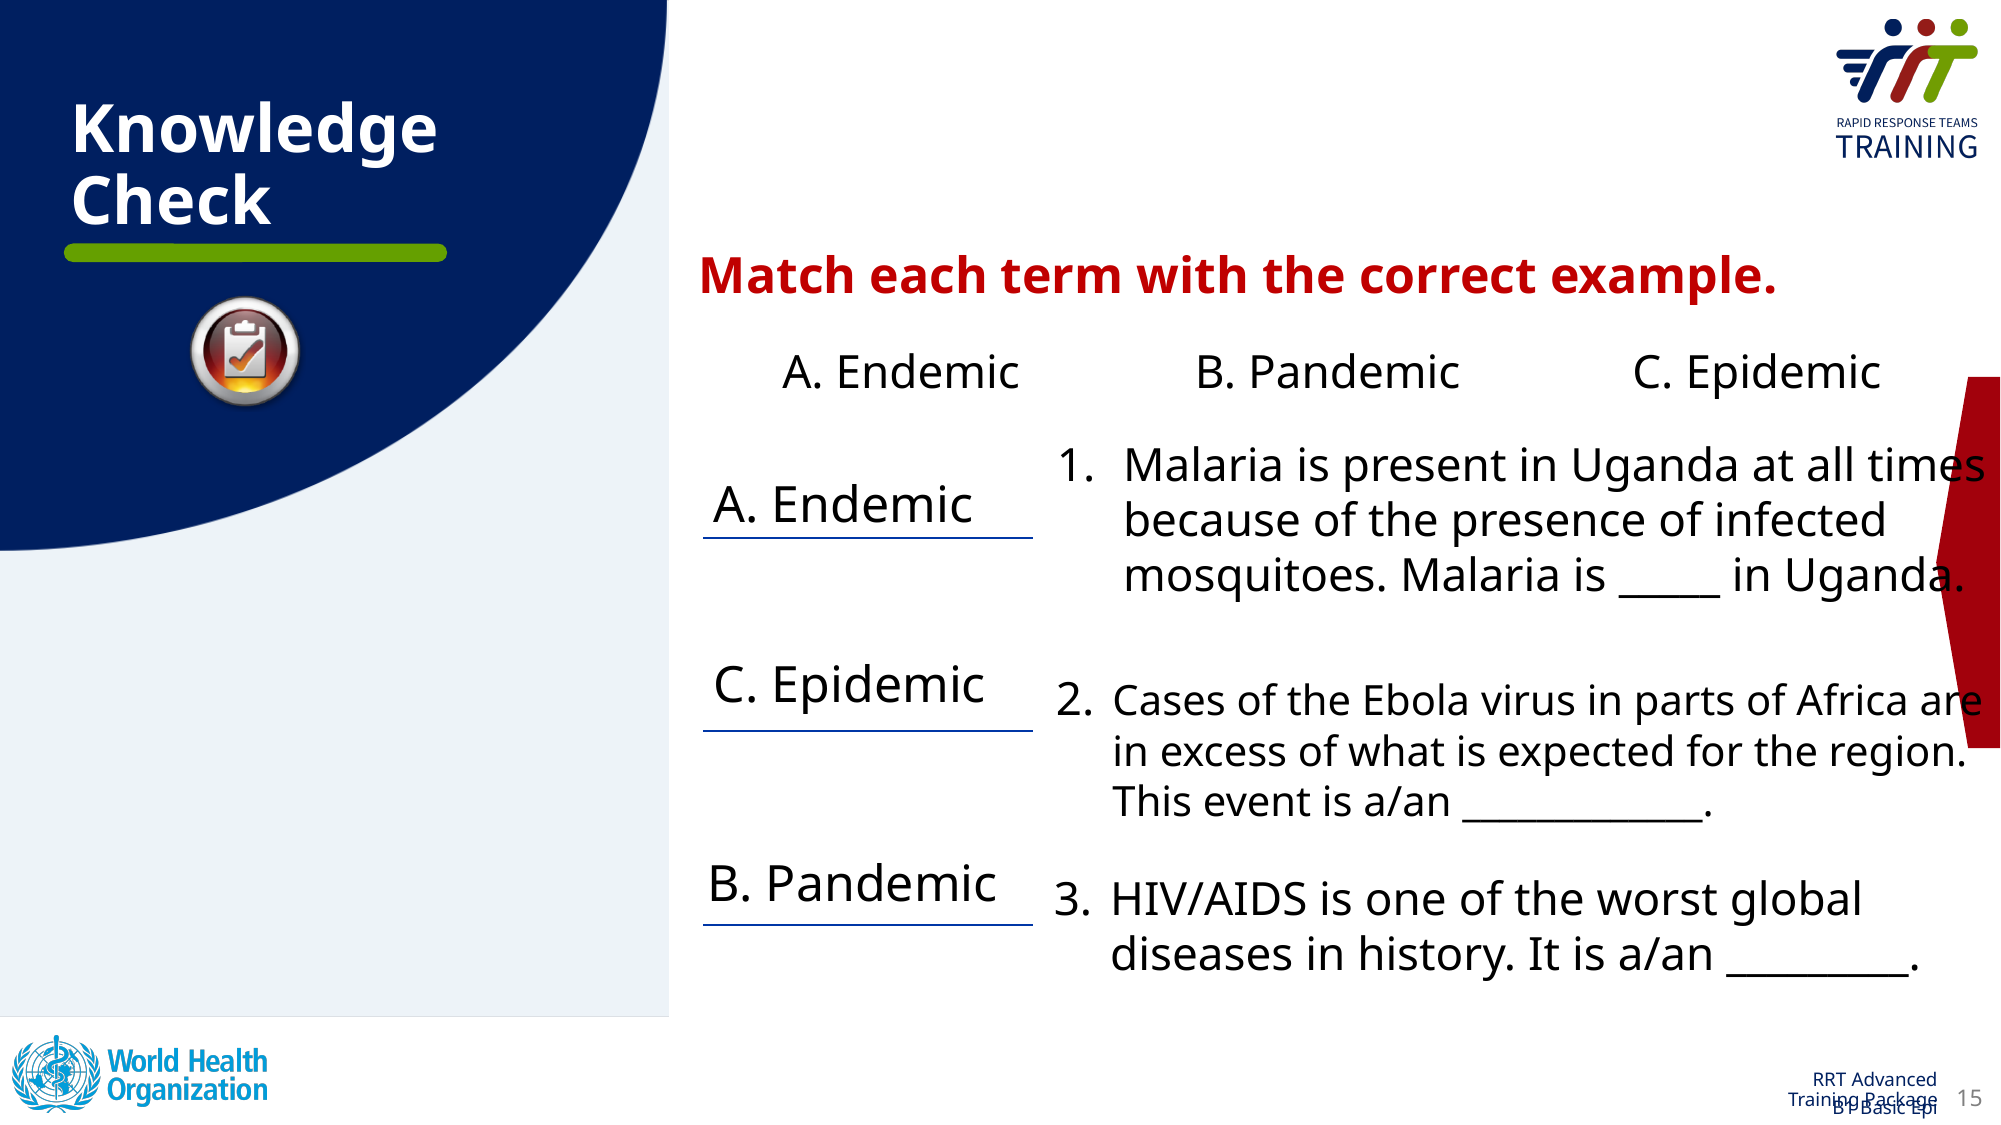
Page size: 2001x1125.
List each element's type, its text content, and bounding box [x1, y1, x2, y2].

text_box 2. Cases of the Ebola virus in parts of Africa are in excess of what is expected for the region. This event is a/an _____________. [1048, 662, 2000, 833]
text_box A. Endemic [705, 465, 1046, 541]
text_box B. Pandemic [700, 844, 1041, 919]
text_box 3. HIV/AIDS is one of the worst global diseases in history. It is a/an _________. [1046, 862, 1997, 988]
picture [12, 1035, 267, 1113]
text_box C. Epidemic [706, 644, 1047, 720]
text_box [63, 243, 448, 263]
picture [12, 1083, 48, 1113]
picture [1835, 19, 1978, 167]
text_box C. Epidemic [1624, 334, 1981, 405]
text_box A. Endemic [774, 335, 1121, 406]
picture [0, 0, 669, 1018]
picture [58, 1050, 64, 1058]
text_box B. Pandemic [1187, 334, 1551, 405]
title Knowledge Check [62, 87, 549, 245]
text_box Malaria is present in Uganda at all times because of the presence of infected mosquitoes. Malaria is _____ in Uganda. [1049, 428, 2000, 609]
text_box Match each term with the correct example. [691, 236, 2000, 311]
